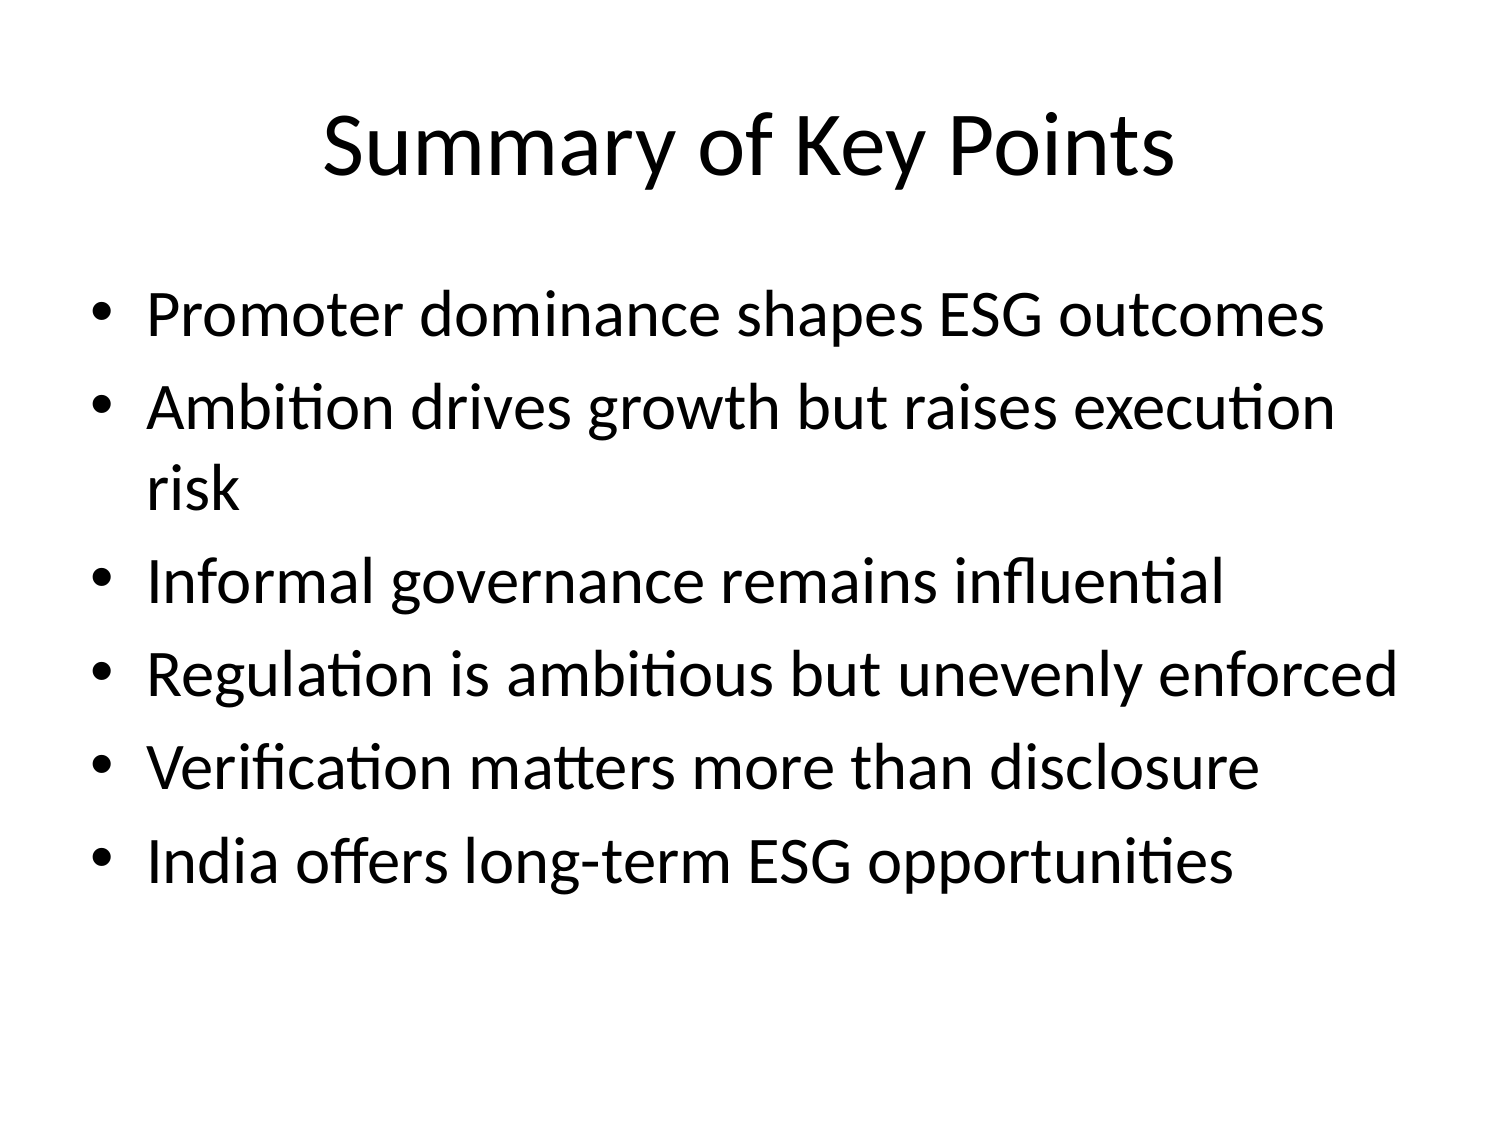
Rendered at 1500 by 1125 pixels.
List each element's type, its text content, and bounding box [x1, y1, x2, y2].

title Summary of Key Points [75, 45, 1425, 233]
list Promoter dominance shapes ESG outcomes Ambition drives growth but raises execution risk Informal governance remains influential Regulation is ambitious but unevenly enforced Verification matters more than disclosure India offers long-term ESG opportunities [75, 262, 1425, 1005]
